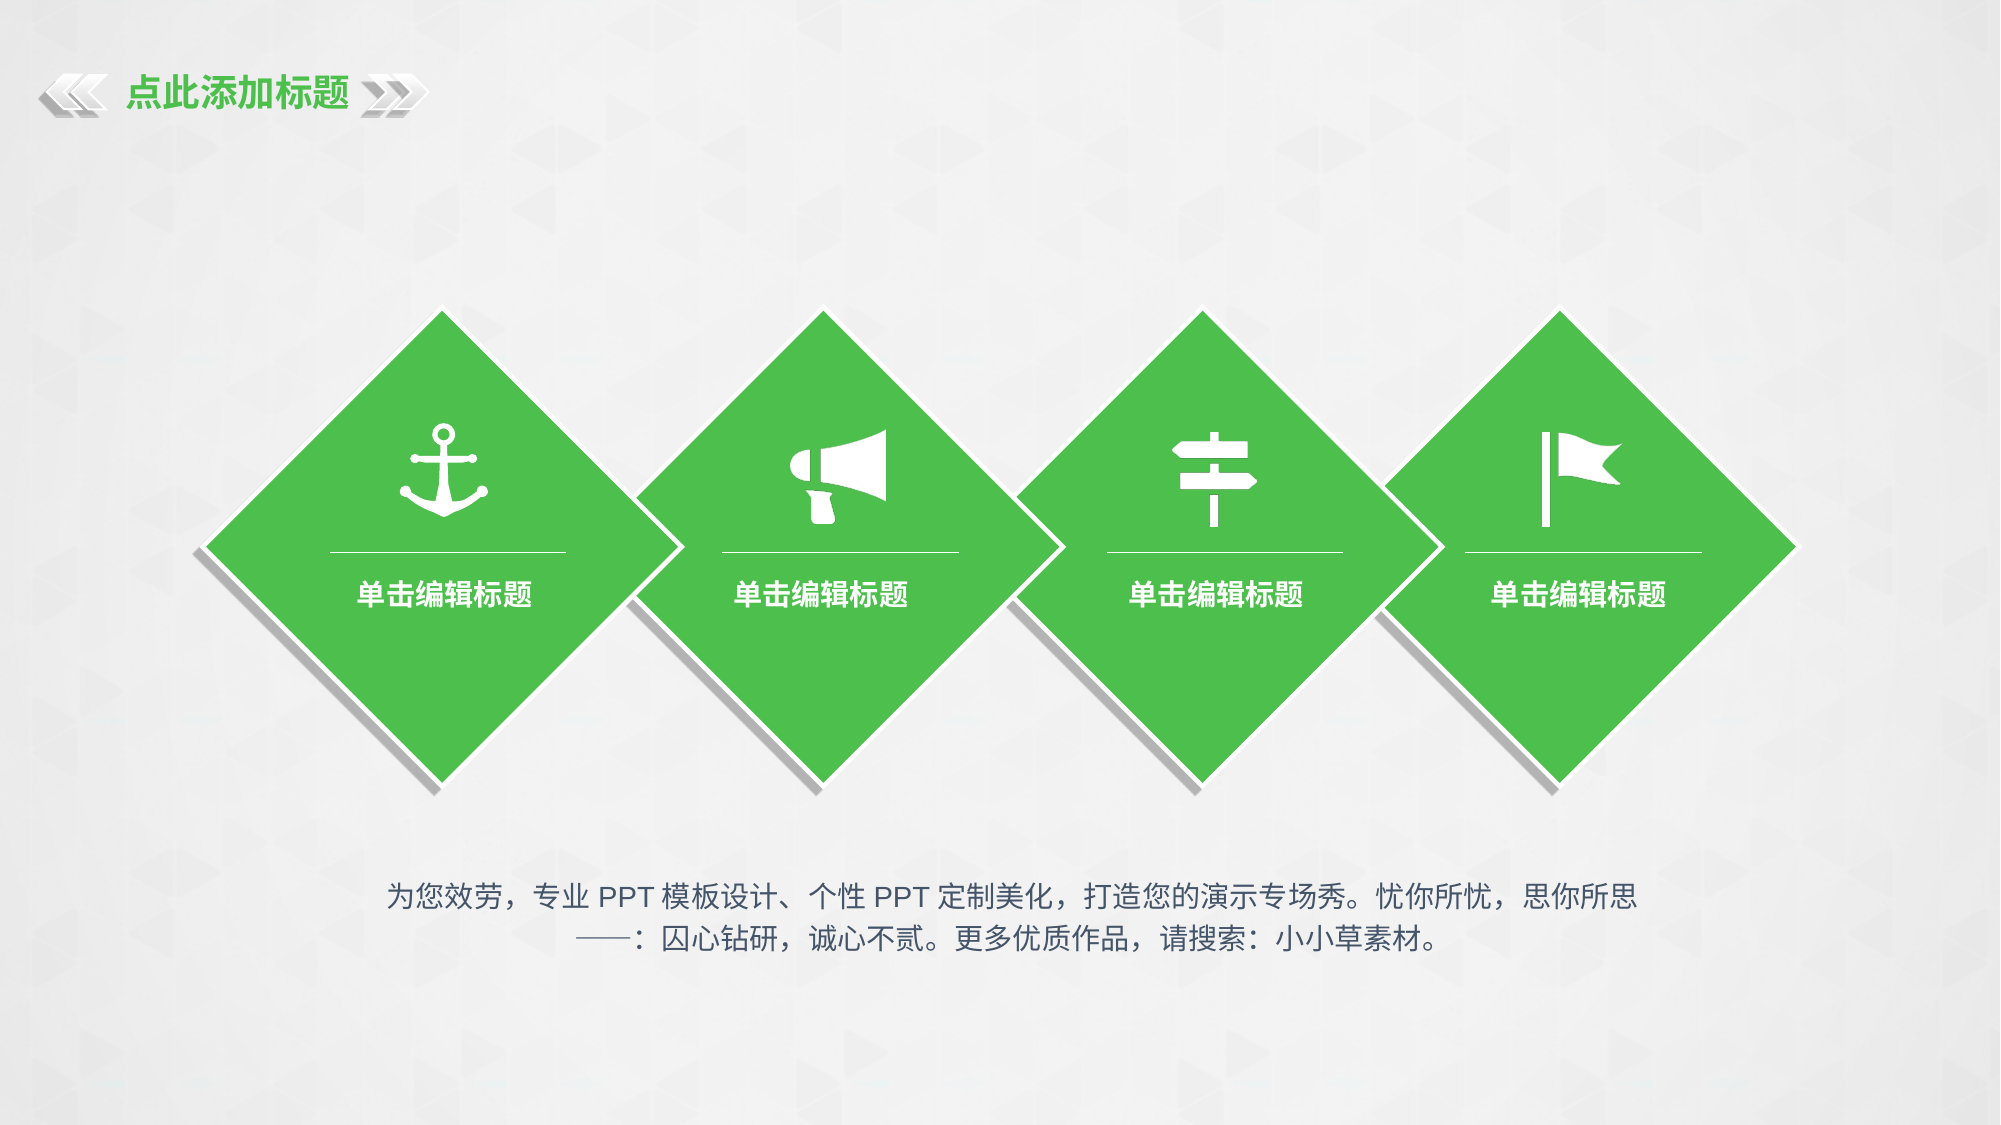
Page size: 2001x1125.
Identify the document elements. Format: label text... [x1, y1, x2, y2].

text_box [1013, 307, 1443, 787]
text_box 单击编辑标题 [342, 568, 552, 619]
text_box [202, 307, 682, 787]
text_box 单击编辑标题 [1476, 568, 1687, 619]
text_box [399, 423, 489, 517]
text_box 单击编辑标题 [1113, 568, 1324, 619]
text_box [1382, 307, 1800, 787]
text_box 为您效劳，专业PPT模板设计、个性PPT定制美化，打造您的演示专场秀。忧你所忧，思你所思——：囚心钻研，诚心不贰。更多优质作品，请搜索：小小草素材。 [364, 871, 1662, 956]
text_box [46, 61, 429, 123]
text_box 单击编辑标题 [718, 568, 929, 619]
picture [0, 0, 2001, 1125]
text_box [633, 307, 1063, 787]
